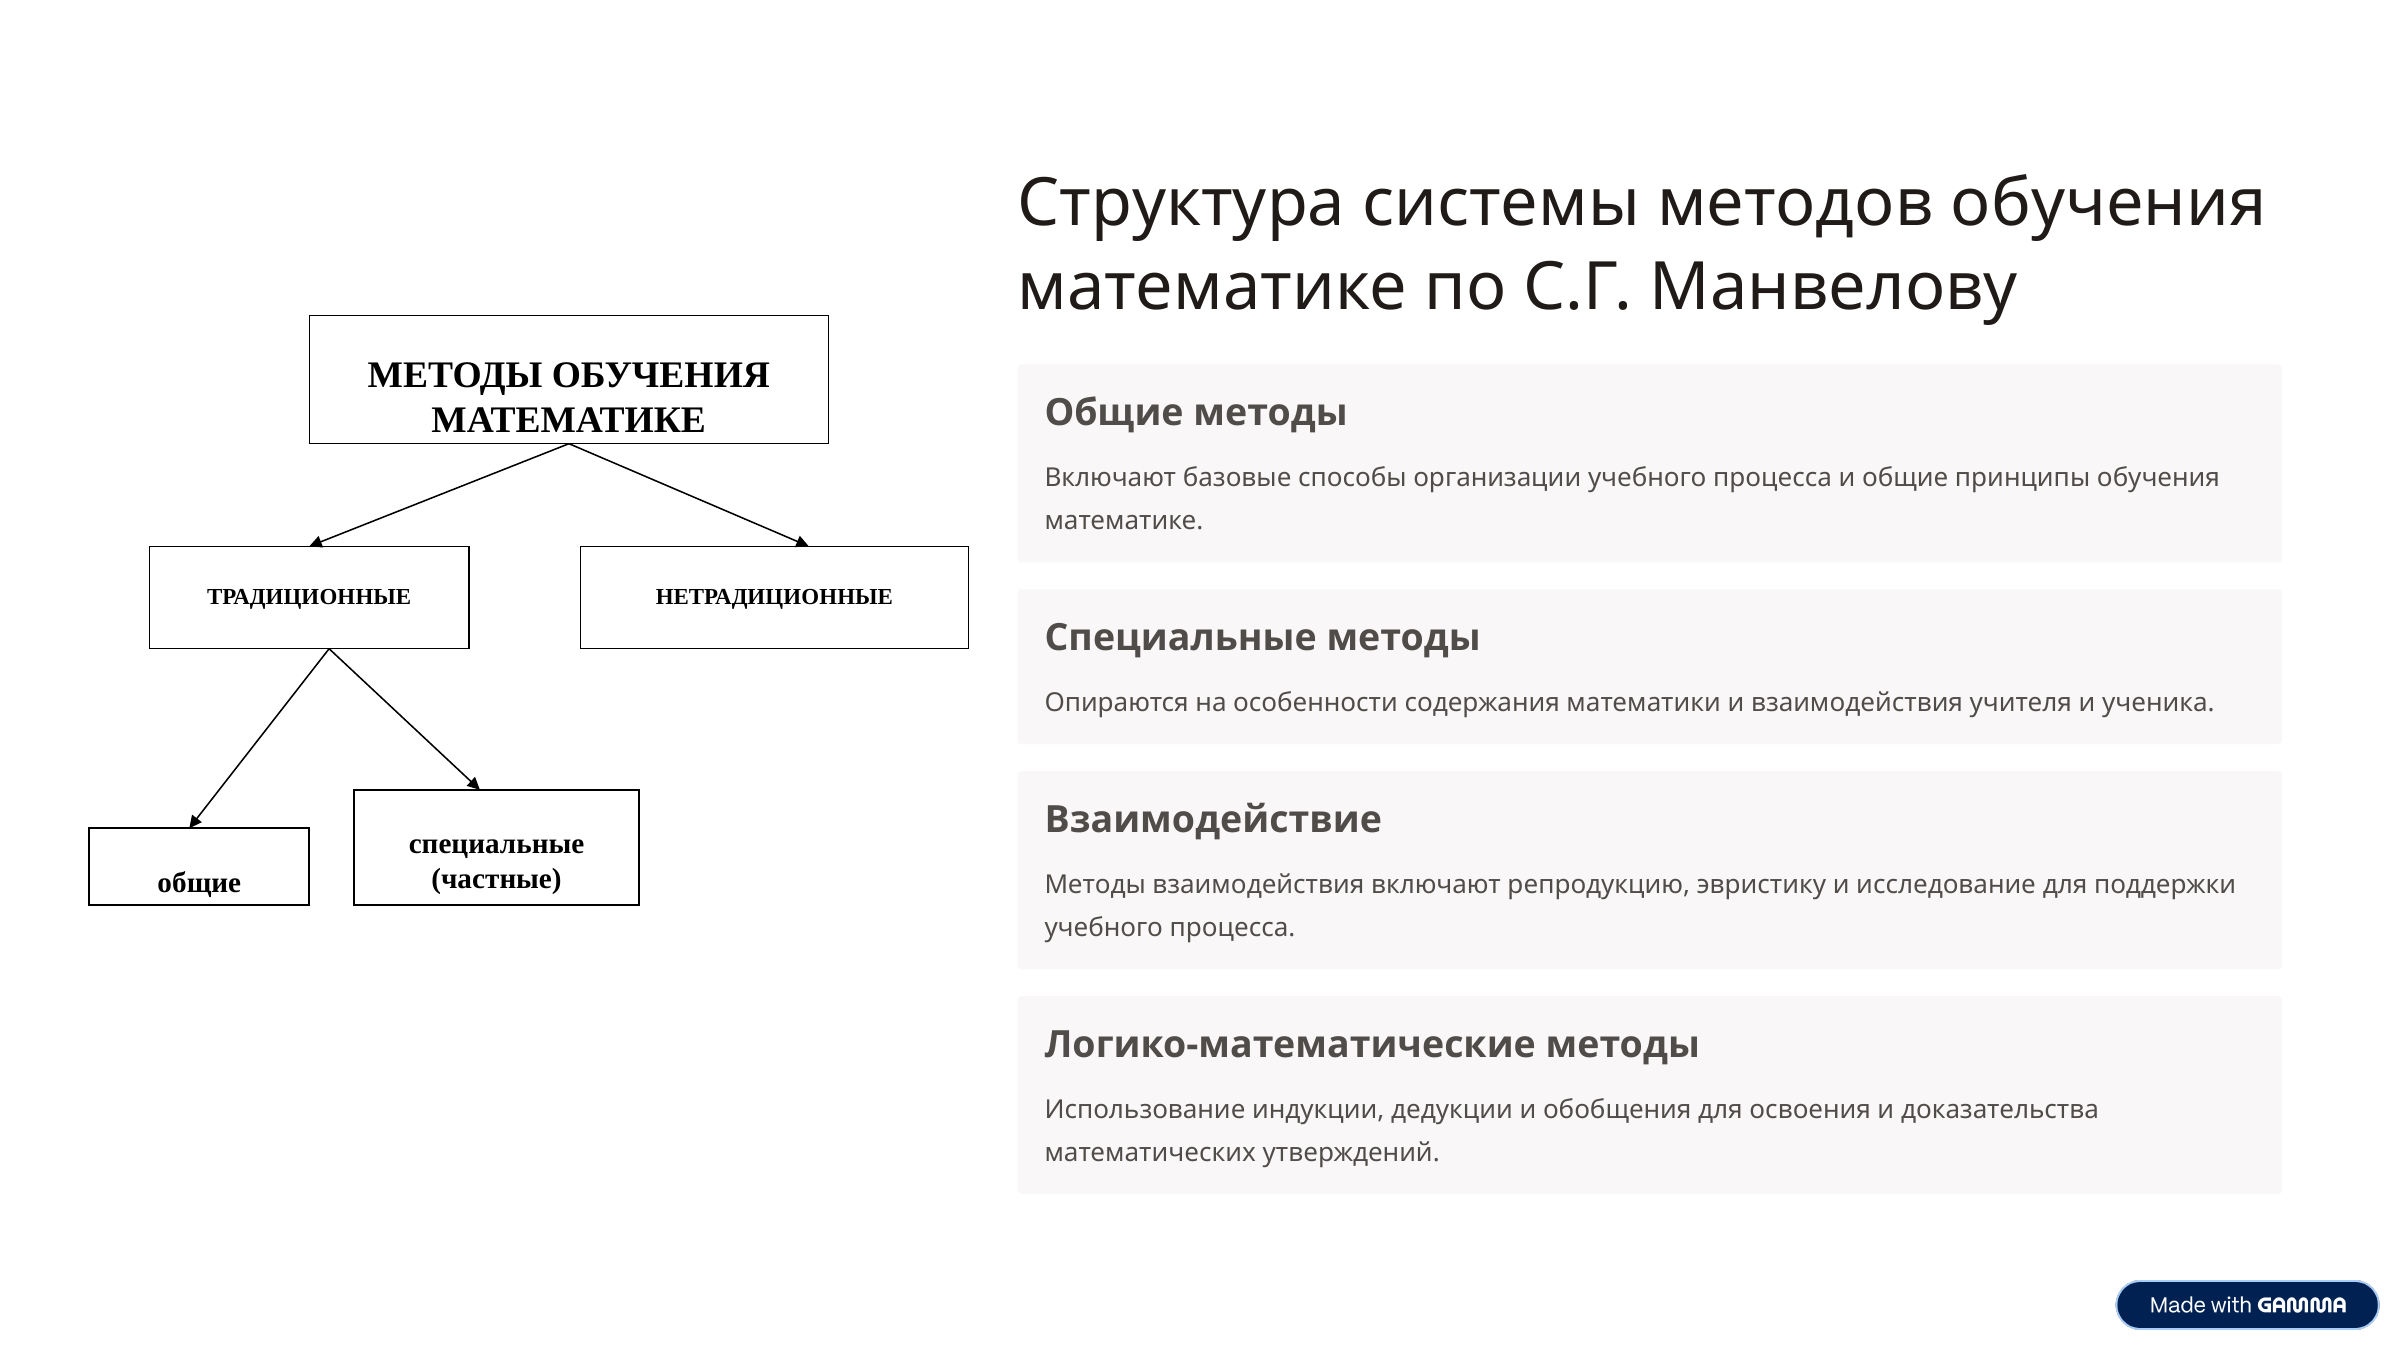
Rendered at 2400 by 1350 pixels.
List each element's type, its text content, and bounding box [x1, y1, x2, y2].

text_box Логико-математические методы [1044, 1022, 1579, 1065]
text_box Структура системы методов обучения математике по С.Г. Манвелову [1017, 155, 2283, 324]
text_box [40, 257, 969, 906]
text_box Взаимодействие [1044, 798, 1381, 841]
text_box Опираются на особенности содержания математики и взаимодействия учителя и ученика. [1044, 674, 2256, 718]
text_box Включают базовые способы организации учебного процесса и общие принципы обучения математике. [1044, 449, 2256, 536]
text_box [1017, 364, 2283, 563]
picture [2106, 1271, 2389, 1339]
text_box Методы взаимодействия включают репродукцию, эвристику и исследование для поддержки учебного процесса. [1044, 856, 2256, 943]
text_box Специальные методы [1044, 616, 1406, 659]
text_box Использование индукции, дедукции и обобщения для освоения и доказательства математических утверждений. [1044, 1081, 2256, 1168]
text_box [1017, 996, 2283, 1195]
text_box Общие методы [1044, 391, 1381, 434]
text_box [1017, 771, 2283, 970]
text_box [1017, 589, 2283, 745]
